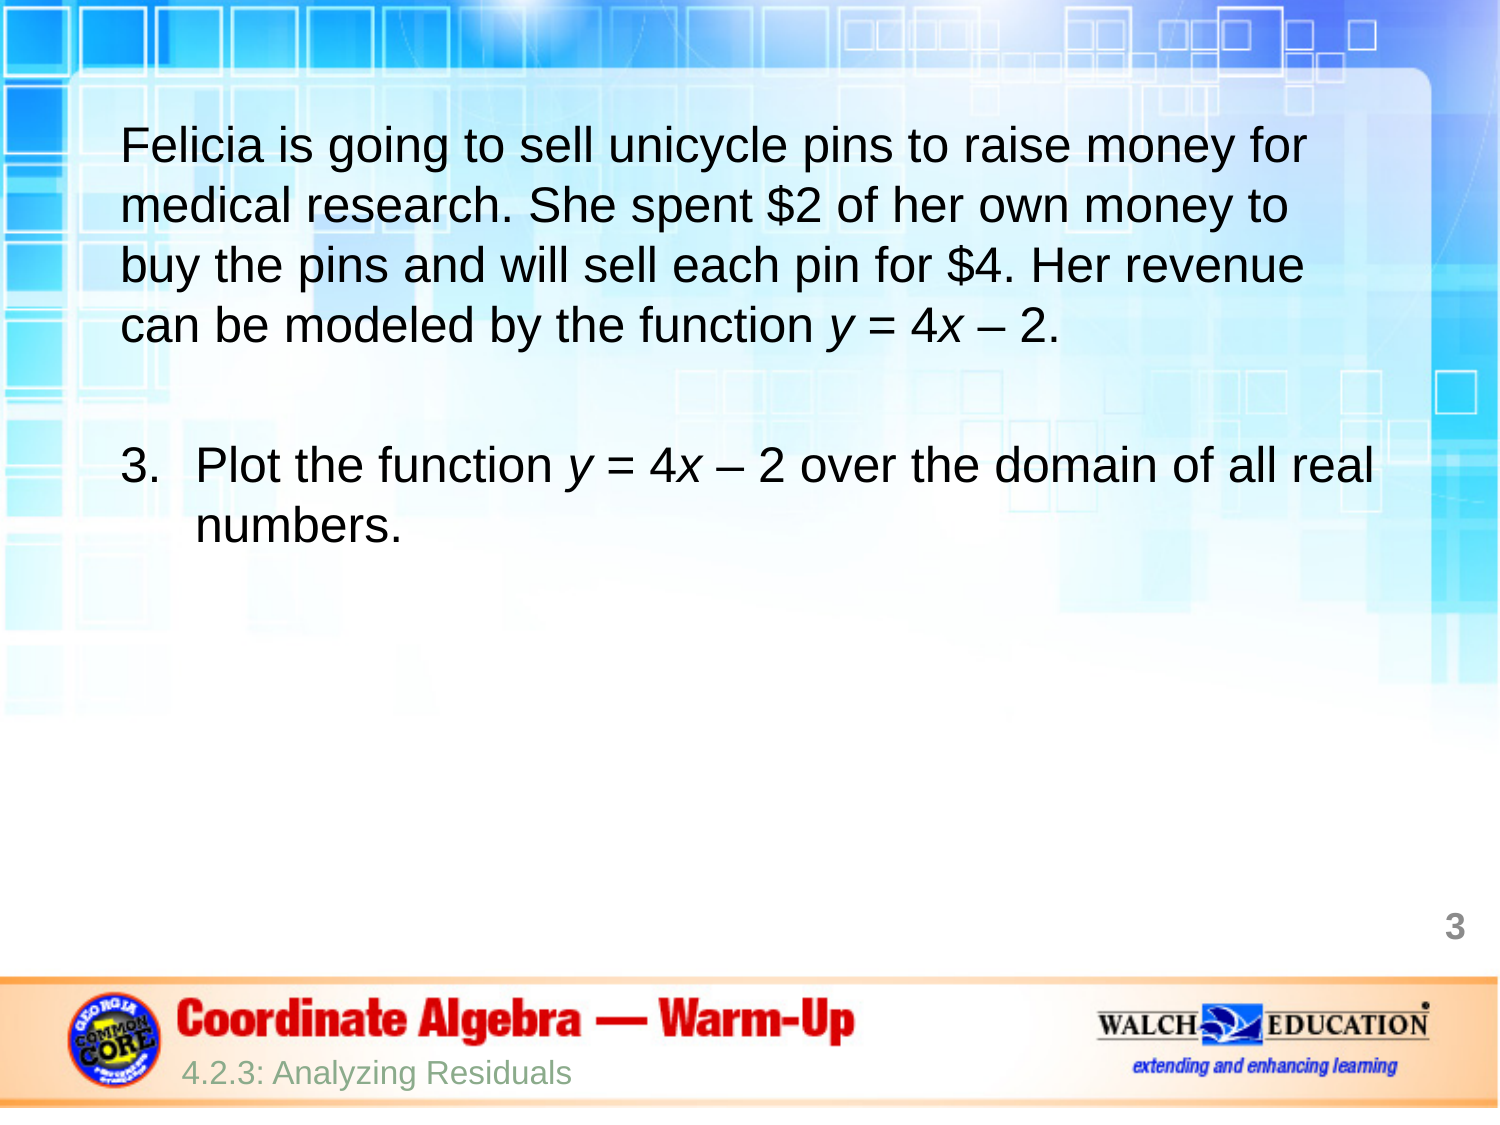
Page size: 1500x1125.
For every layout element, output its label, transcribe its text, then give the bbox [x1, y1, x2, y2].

footer 4.2.3: Analyzing Residuals [166, 1048, 1065, 1094]
subtitle Felicia is going to sell unicycle pins to raise money for medical research. She spent $2 of her own money to buy the pins and will sell each pin for $4. Her revenue can be modeled by the function y = 4x – 2. Plot the function y = 4x – 2 over the domain of all real numbers. [105, 105, 1394, 925]
slide_number 3 [1361, 901, 1481, 949]
picture [0, 0, 1500, 1108]
